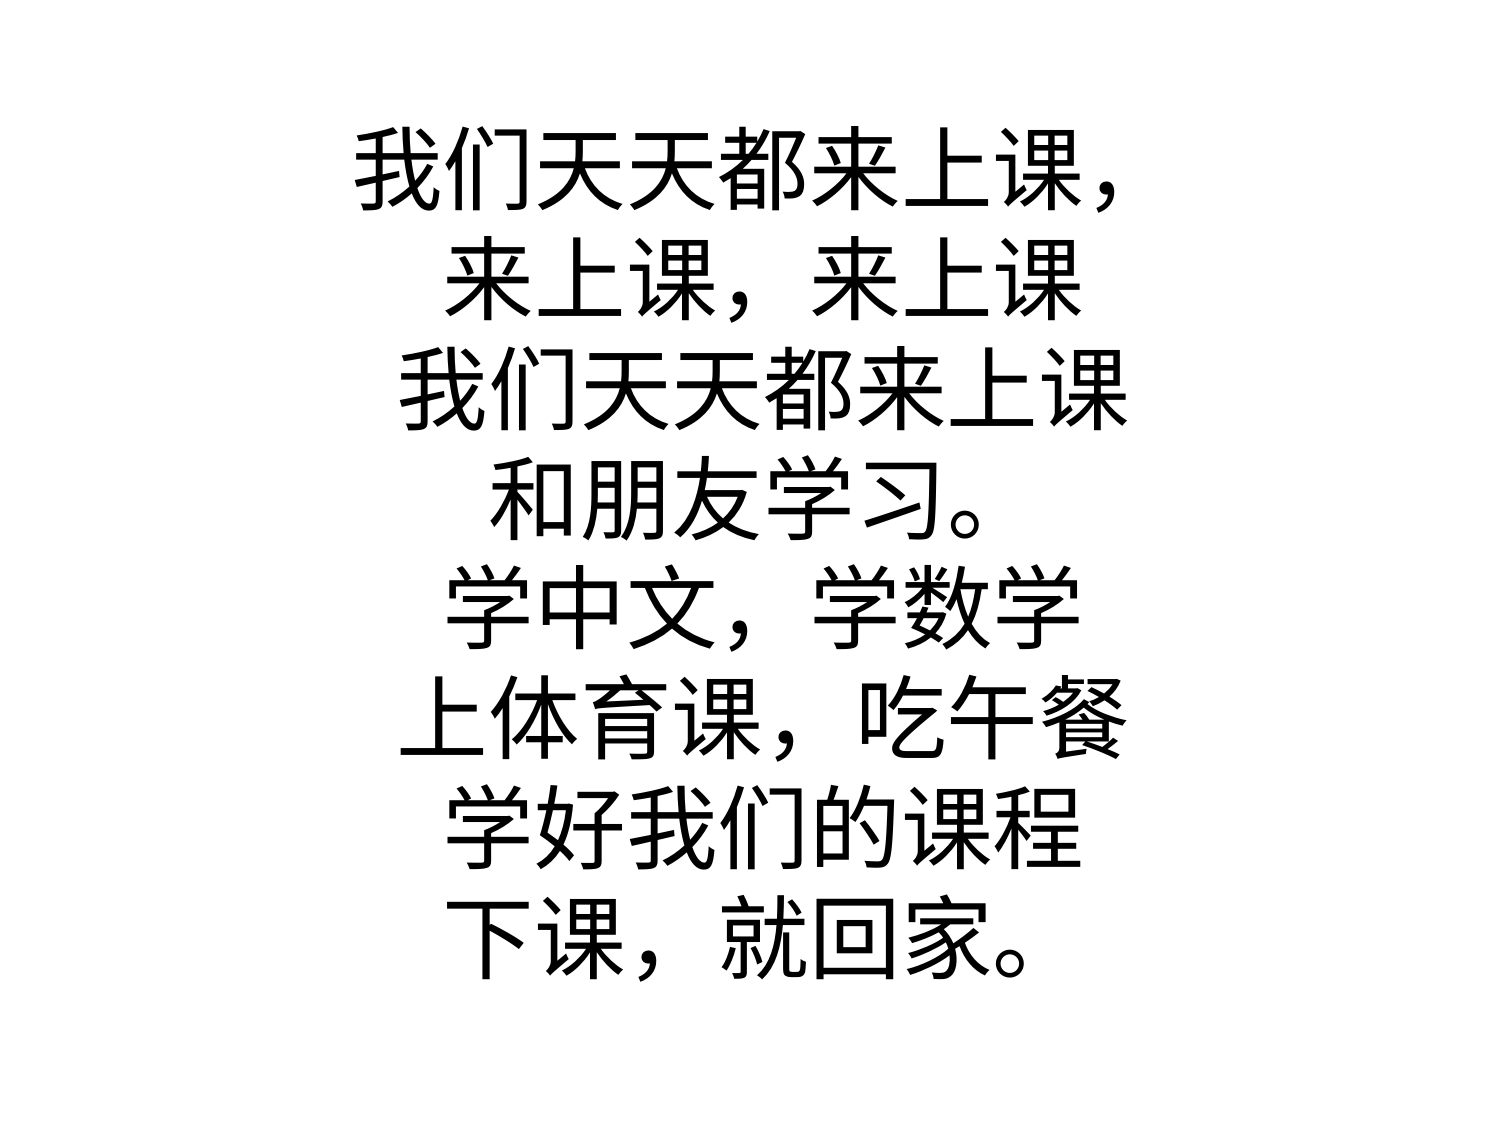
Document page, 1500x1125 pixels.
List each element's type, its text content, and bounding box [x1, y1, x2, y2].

text_box 我们天天都来上课， 来上课，来上课 我们天天都来上课 和朋友学习。 学中文，学数学 上体育课，吃午餐 学好我们的课程 下课，就回家。 [148, 104, 1379, 999]
